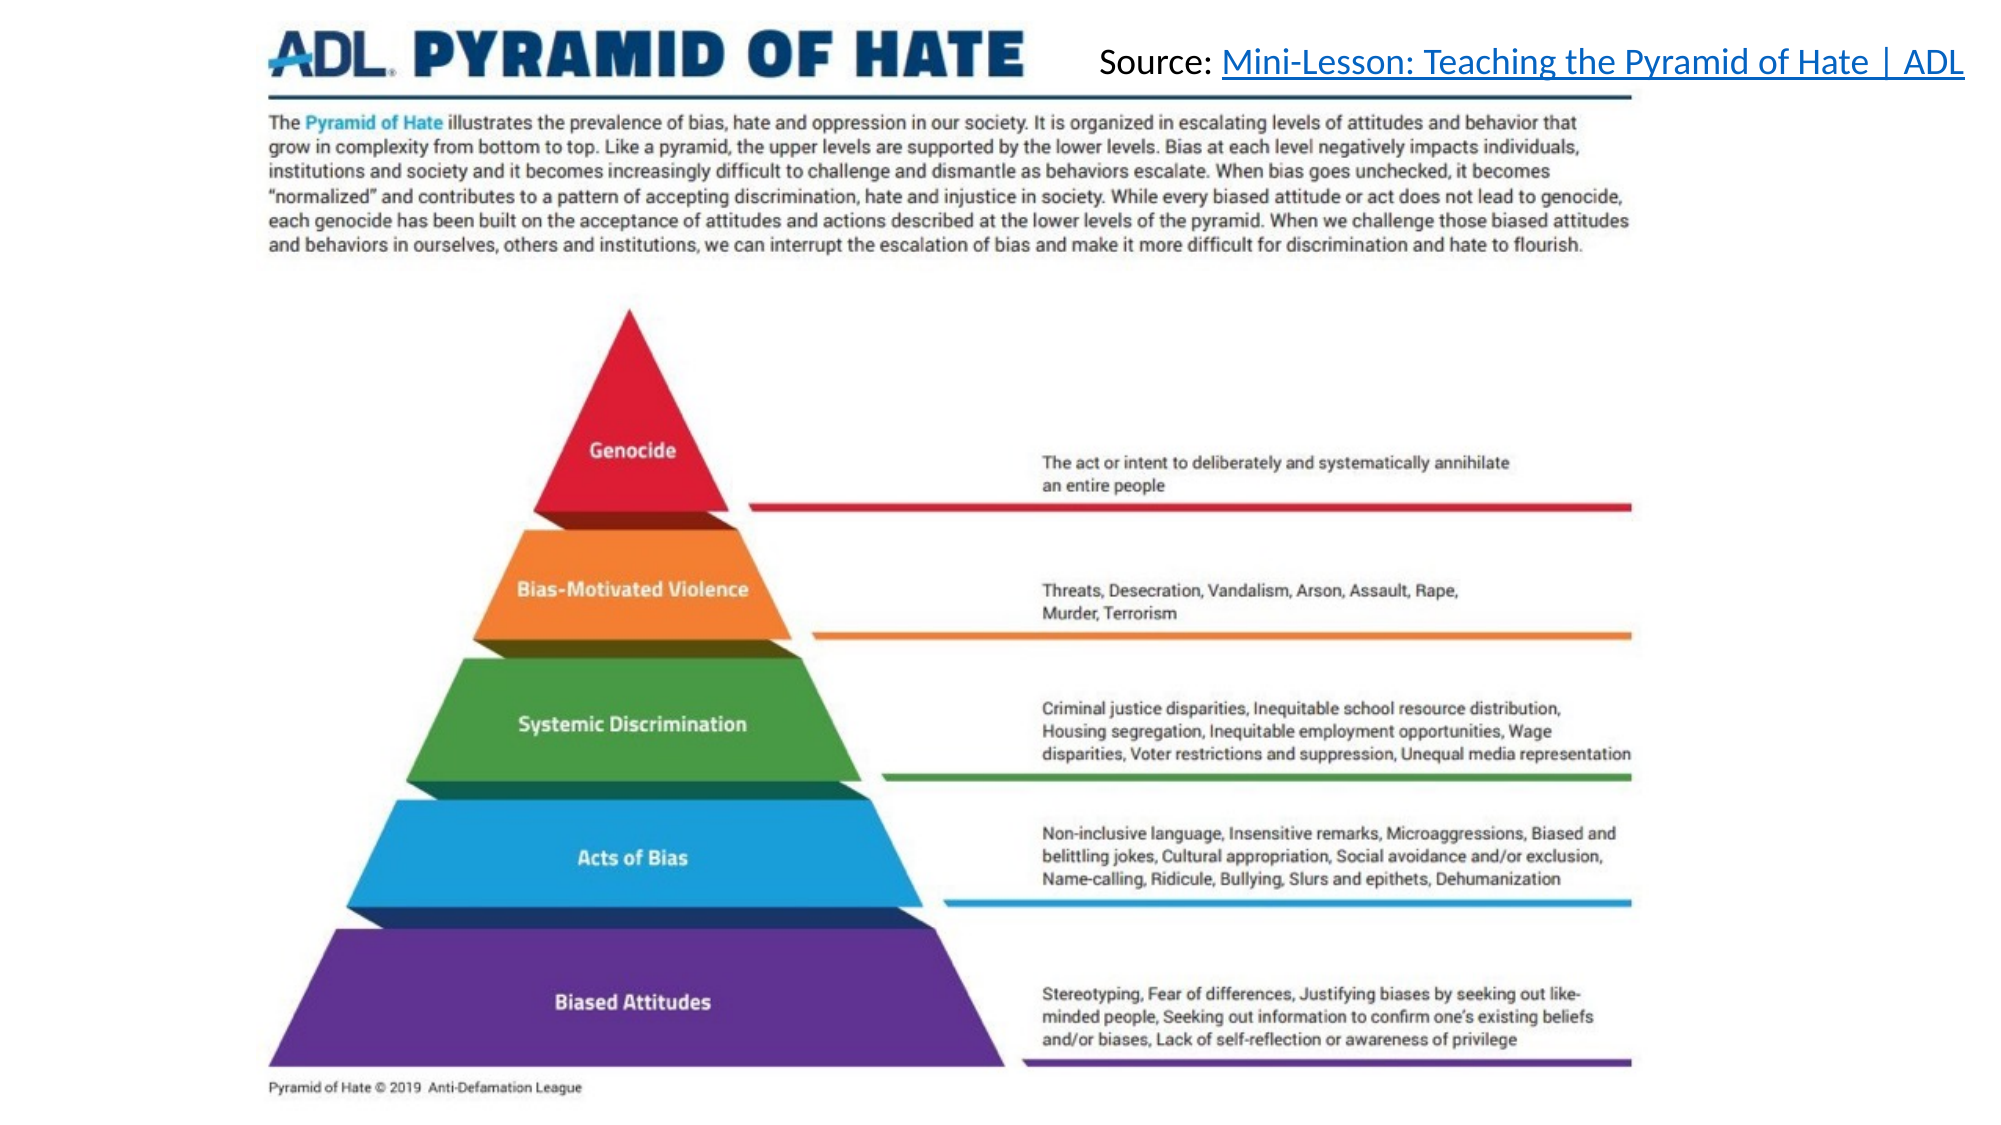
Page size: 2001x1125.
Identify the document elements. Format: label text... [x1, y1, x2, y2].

picture [256, 20, 1649, 1111]
text_box Source: Mini-Lesson: Teaching the Pyramid of Hate | ADL [1649, 29, 1980, 90]
